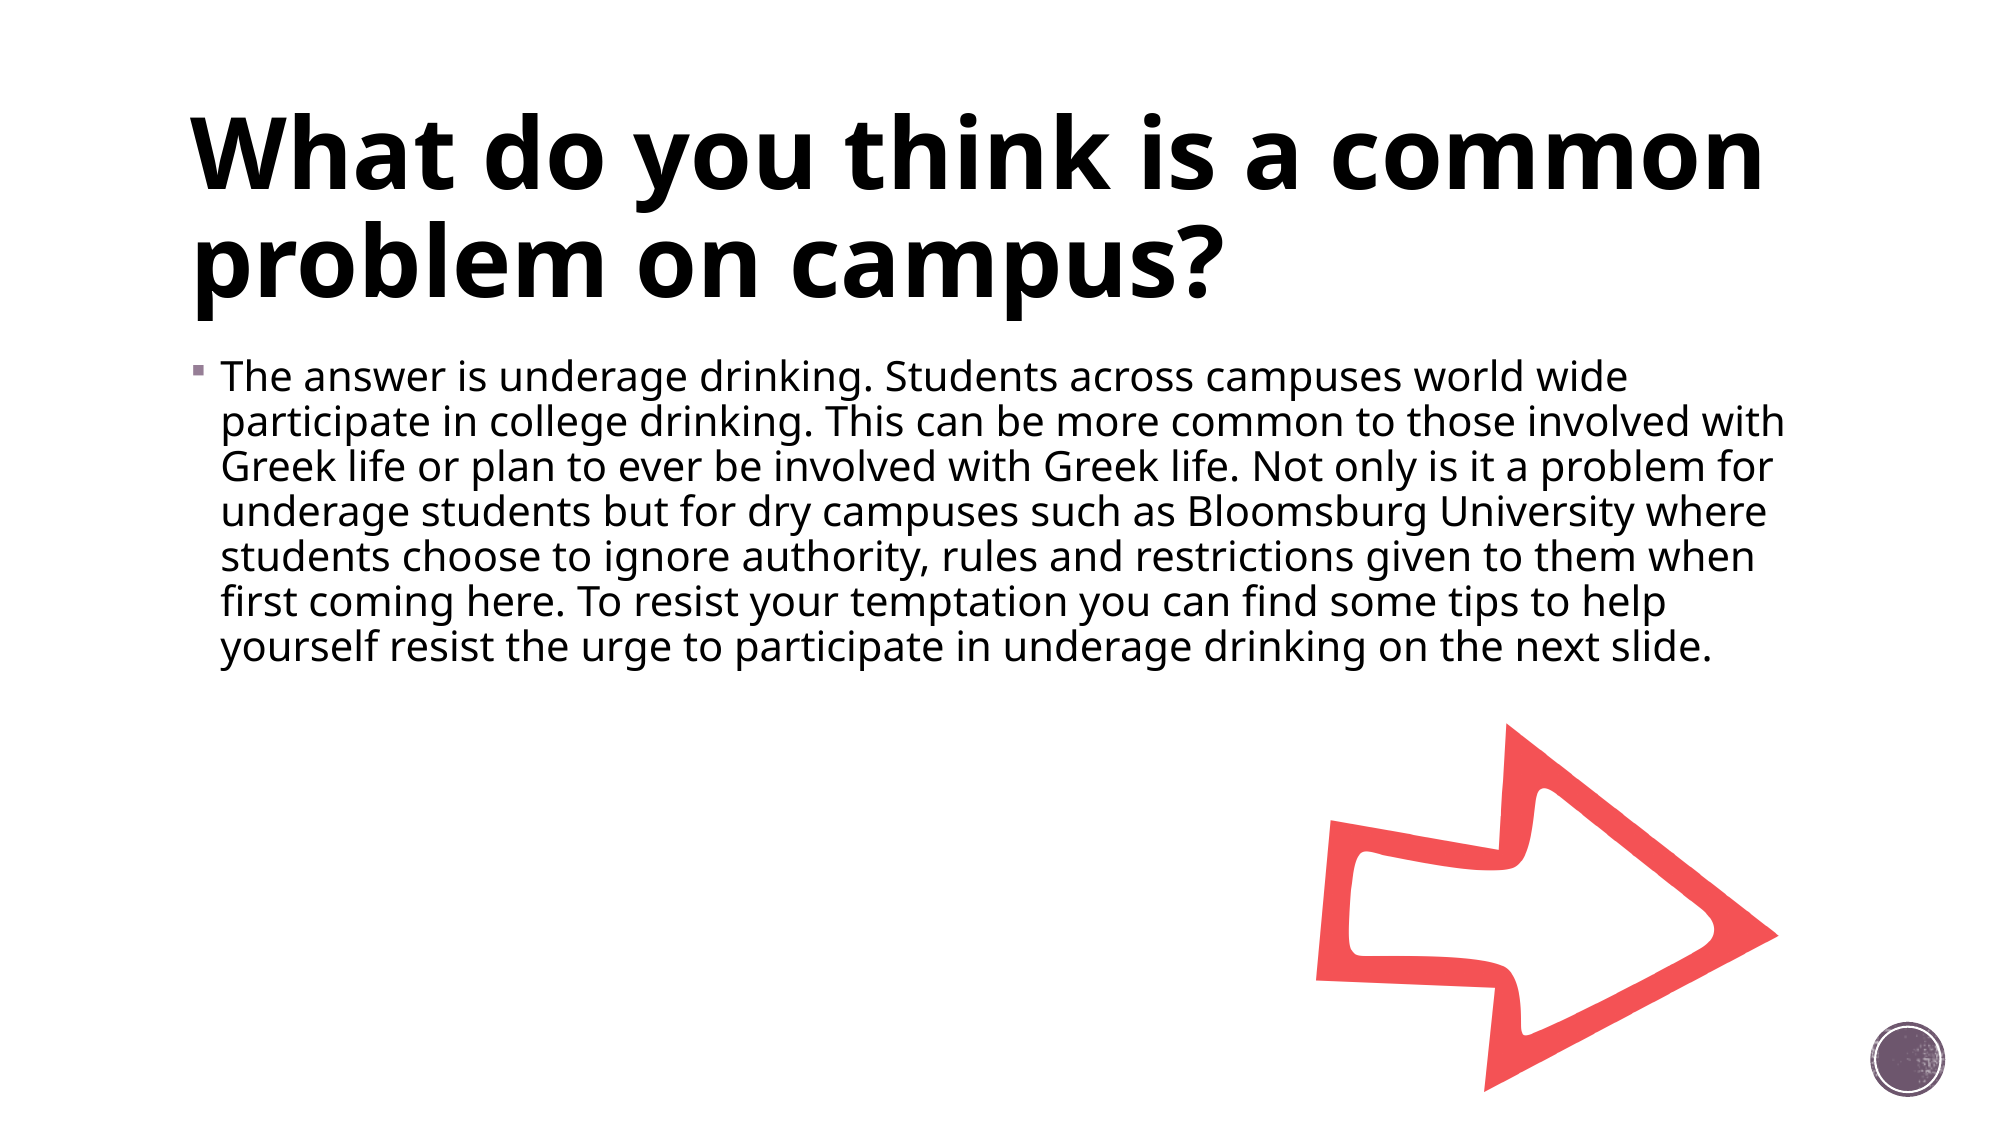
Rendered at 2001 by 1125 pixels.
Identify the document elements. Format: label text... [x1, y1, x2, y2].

list The answer is underage drinking. Students across campuses world wide participate in college drinking. This can be more common to those involved with Greek life or plan to ever be involved with Greek life. Not only is it a problem for underage students but for dry campuses such as Bloomsburg University where students choose to ignore authority, rules and restrictions given to them when first coming here. To resist your temptation you can find some tips to help yourself resist the urge to participate in underage drinking on the next slide. [175, 348, 1826, 1013]
title What do you think is a common problem on campus? [175, 79, 1826, 344]
picture [1295, 695, 1804, 1113]
